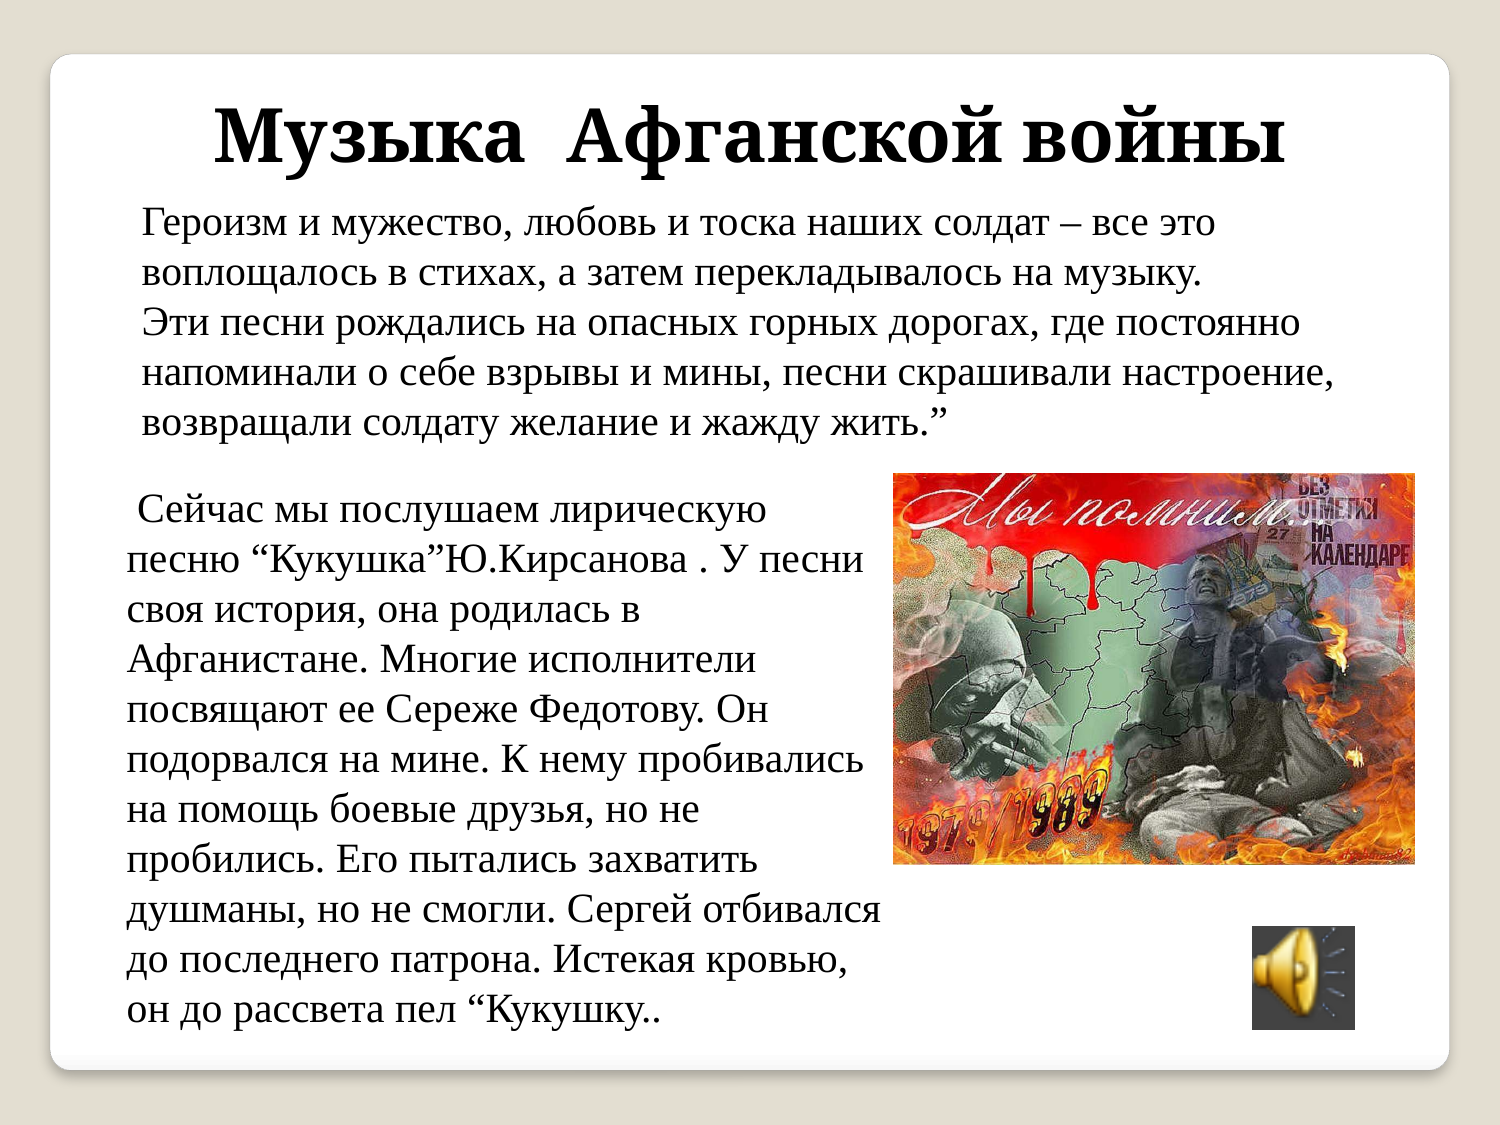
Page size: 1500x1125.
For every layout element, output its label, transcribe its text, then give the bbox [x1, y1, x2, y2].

text_box Героизм и мужество, любовь и тоска наших солдат – все это воплощалось в стихах, а затем перекладывалось на музыку. Эти песни рождались на опасных горных дорогах, где постоянно напоминали о себе взрывы и мины, песни скрашивали настроение, возвращали солдату желание и жажду жить.” [126, 186, 1357, 452]
text_box Музыка Афганской войны [198, 79, 1302, 185]
picture [892, 472, 1415, 865]
picture [1250, 925, 1357, 1032]
text_box Сейчас мы послушаем лирическую песню “Кукушка”Ю.Кирсанова . У песни своя история, она родилась в Афганистане. Многие исполнители посвящают ее Сереже Федотову. Он подорвался на мине. К нему пробивались на помощь боевые друзья, но не пробились. Его пытались захватить душманы, но не смогли. Сергей отбивался до последнего патрона. Истекая кровью, он до рассвета пел “Кукушку.. [111, 473, 898, 1039]
